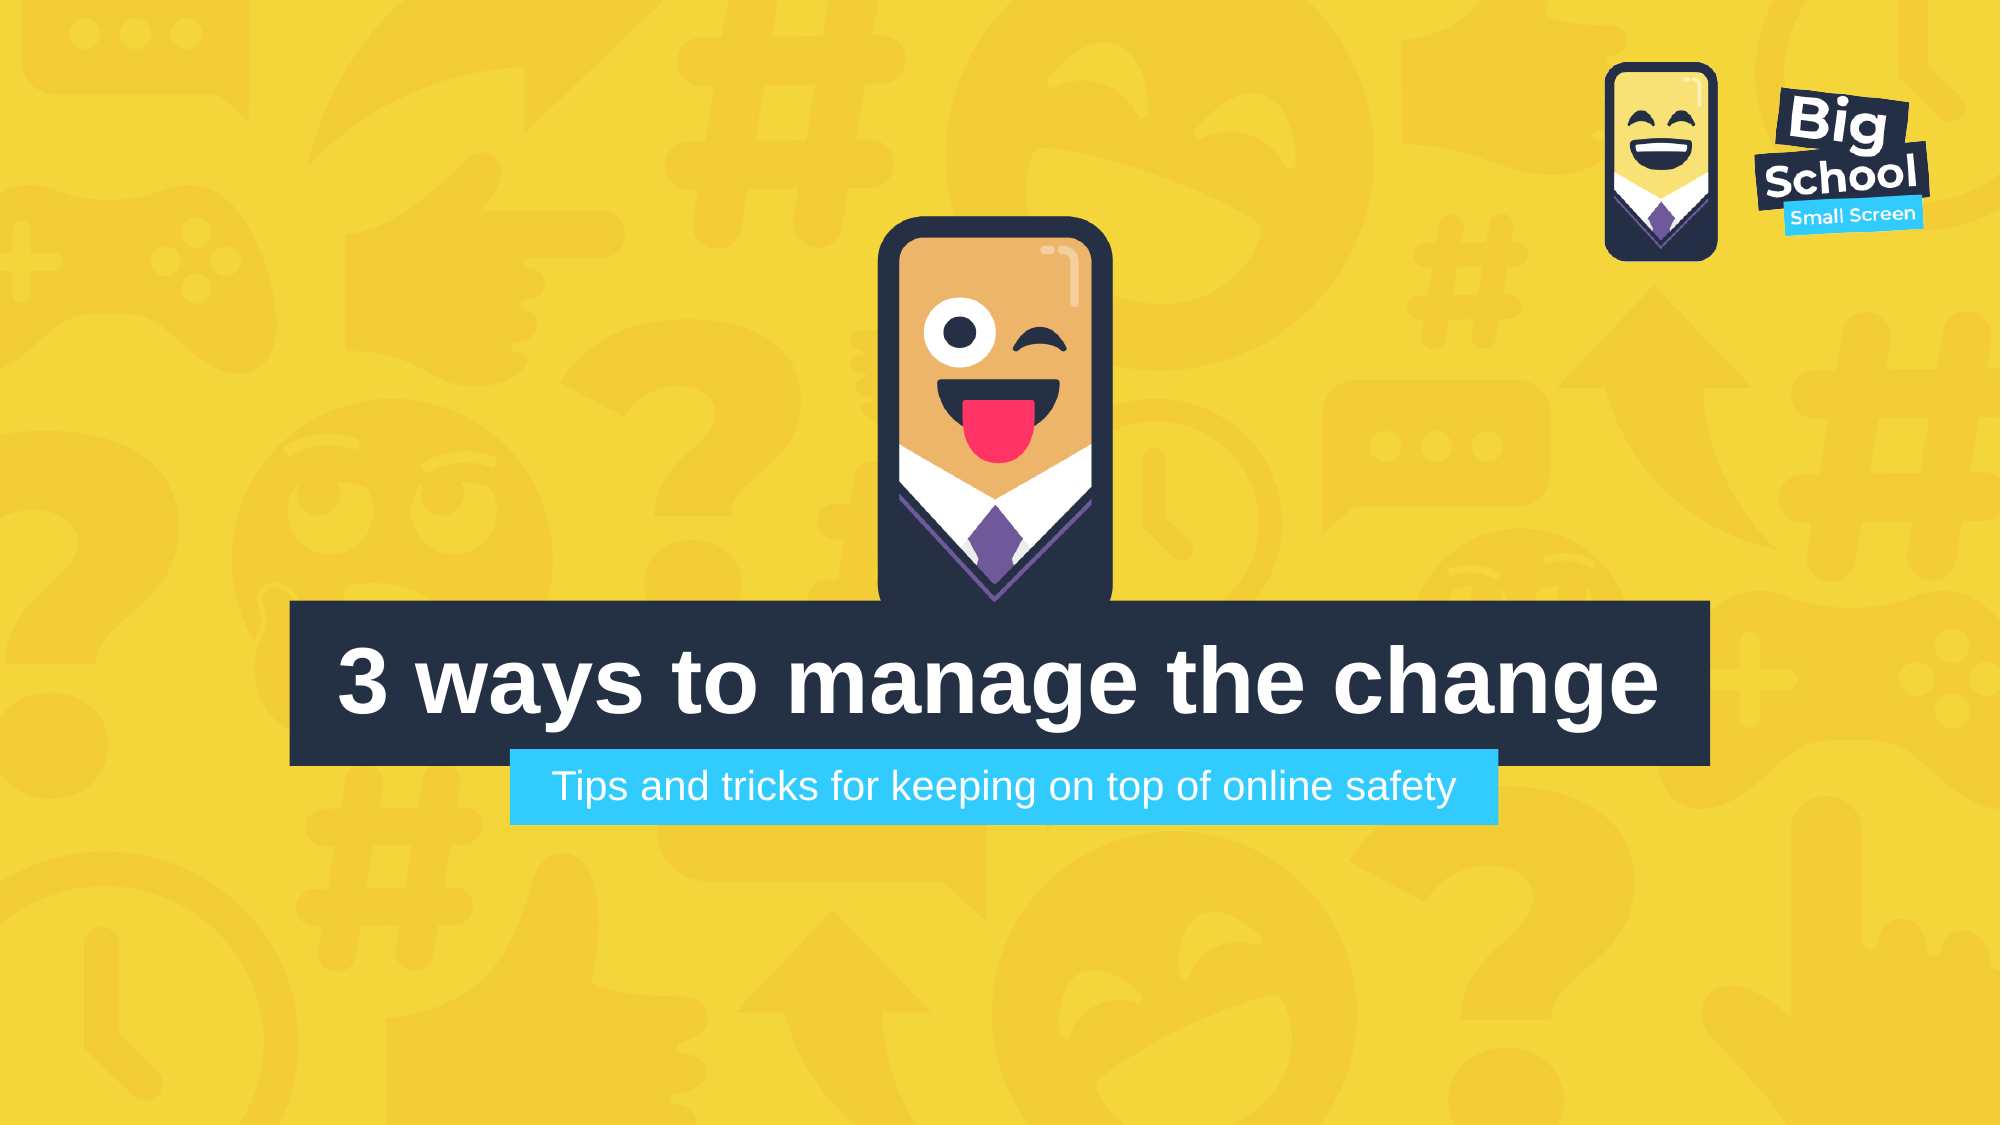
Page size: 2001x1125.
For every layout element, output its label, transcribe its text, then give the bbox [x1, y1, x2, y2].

picture [0, 0, 2000, 1125]
text_box 3 ways to manage the change [289, 600, 1711, 766]
text_box Tips and tricks for keeping on top of online safety [509, 749, 1499, 825]
